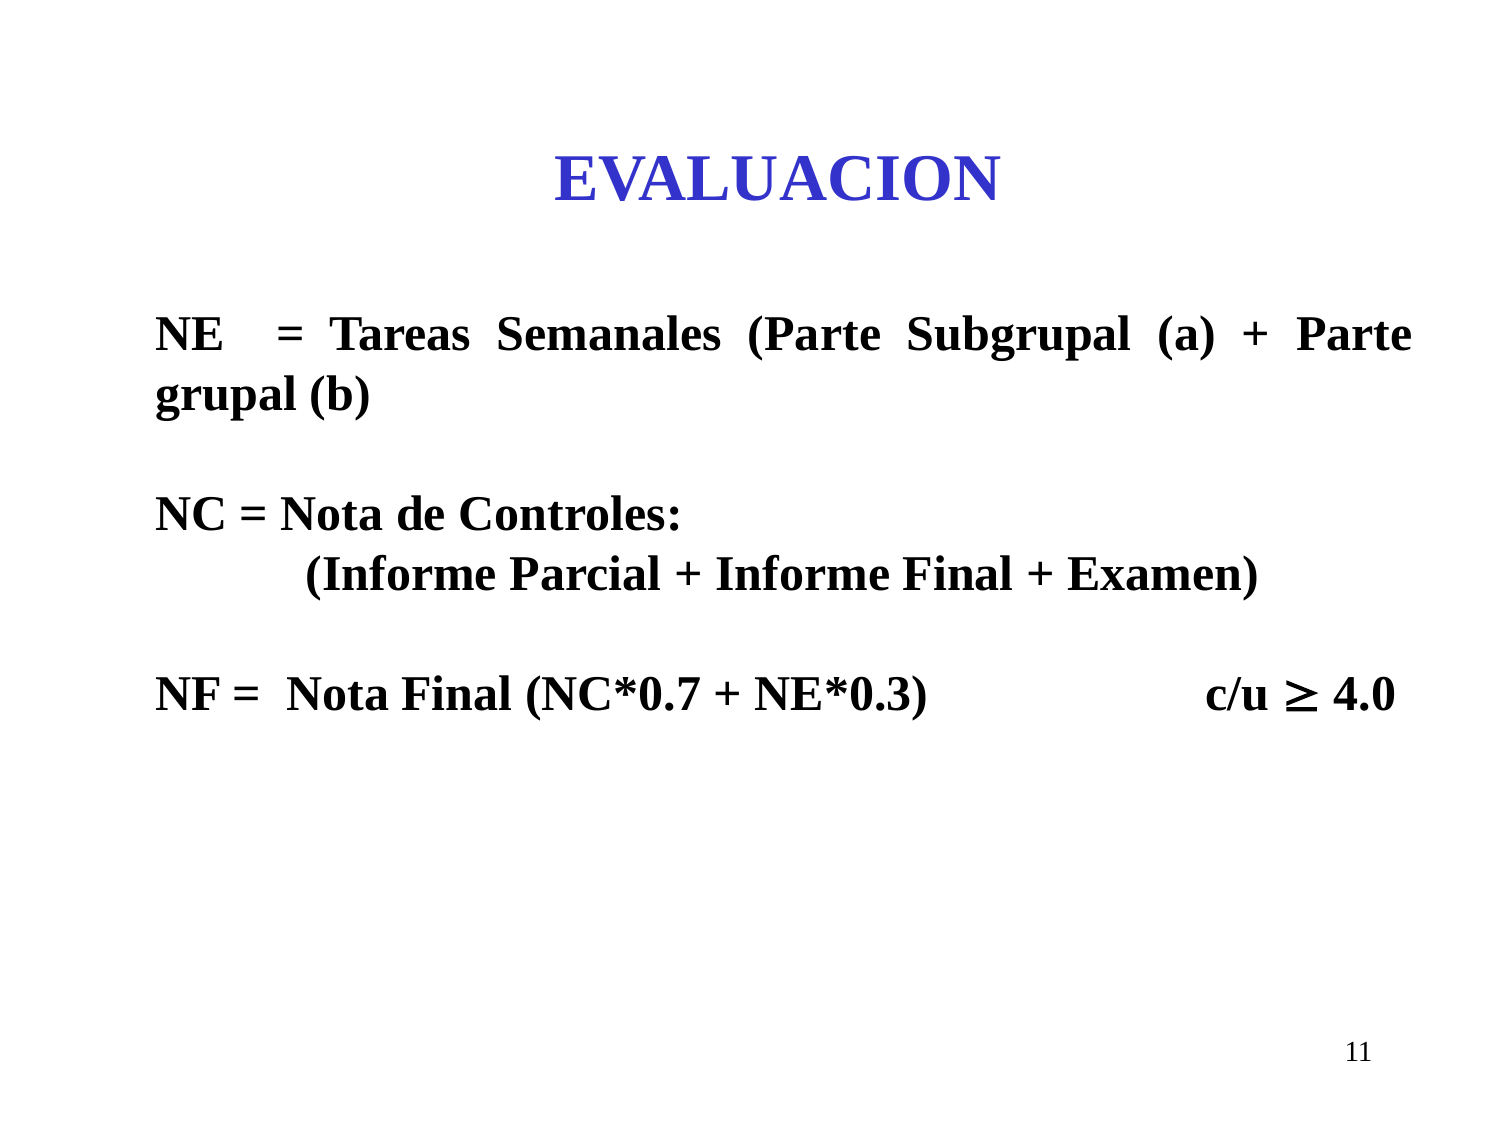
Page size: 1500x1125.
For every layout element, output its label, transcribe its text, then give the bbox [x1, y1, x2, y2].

text_box EVALUACION [140, 105, 1416, 243]
text_box NE = Tareas Semanales (Parte Subgrupal (a) + Parte grupal (b) NC = Nota de Controles: (Informe Parcial + Informe Final + Examen) NF = Nota Final (NC*0.7 + NE*0.3) c/u  4.0 [140, 292, 1429, 728]
slide_number 11 [1074, 1024, 1388, 1101]
